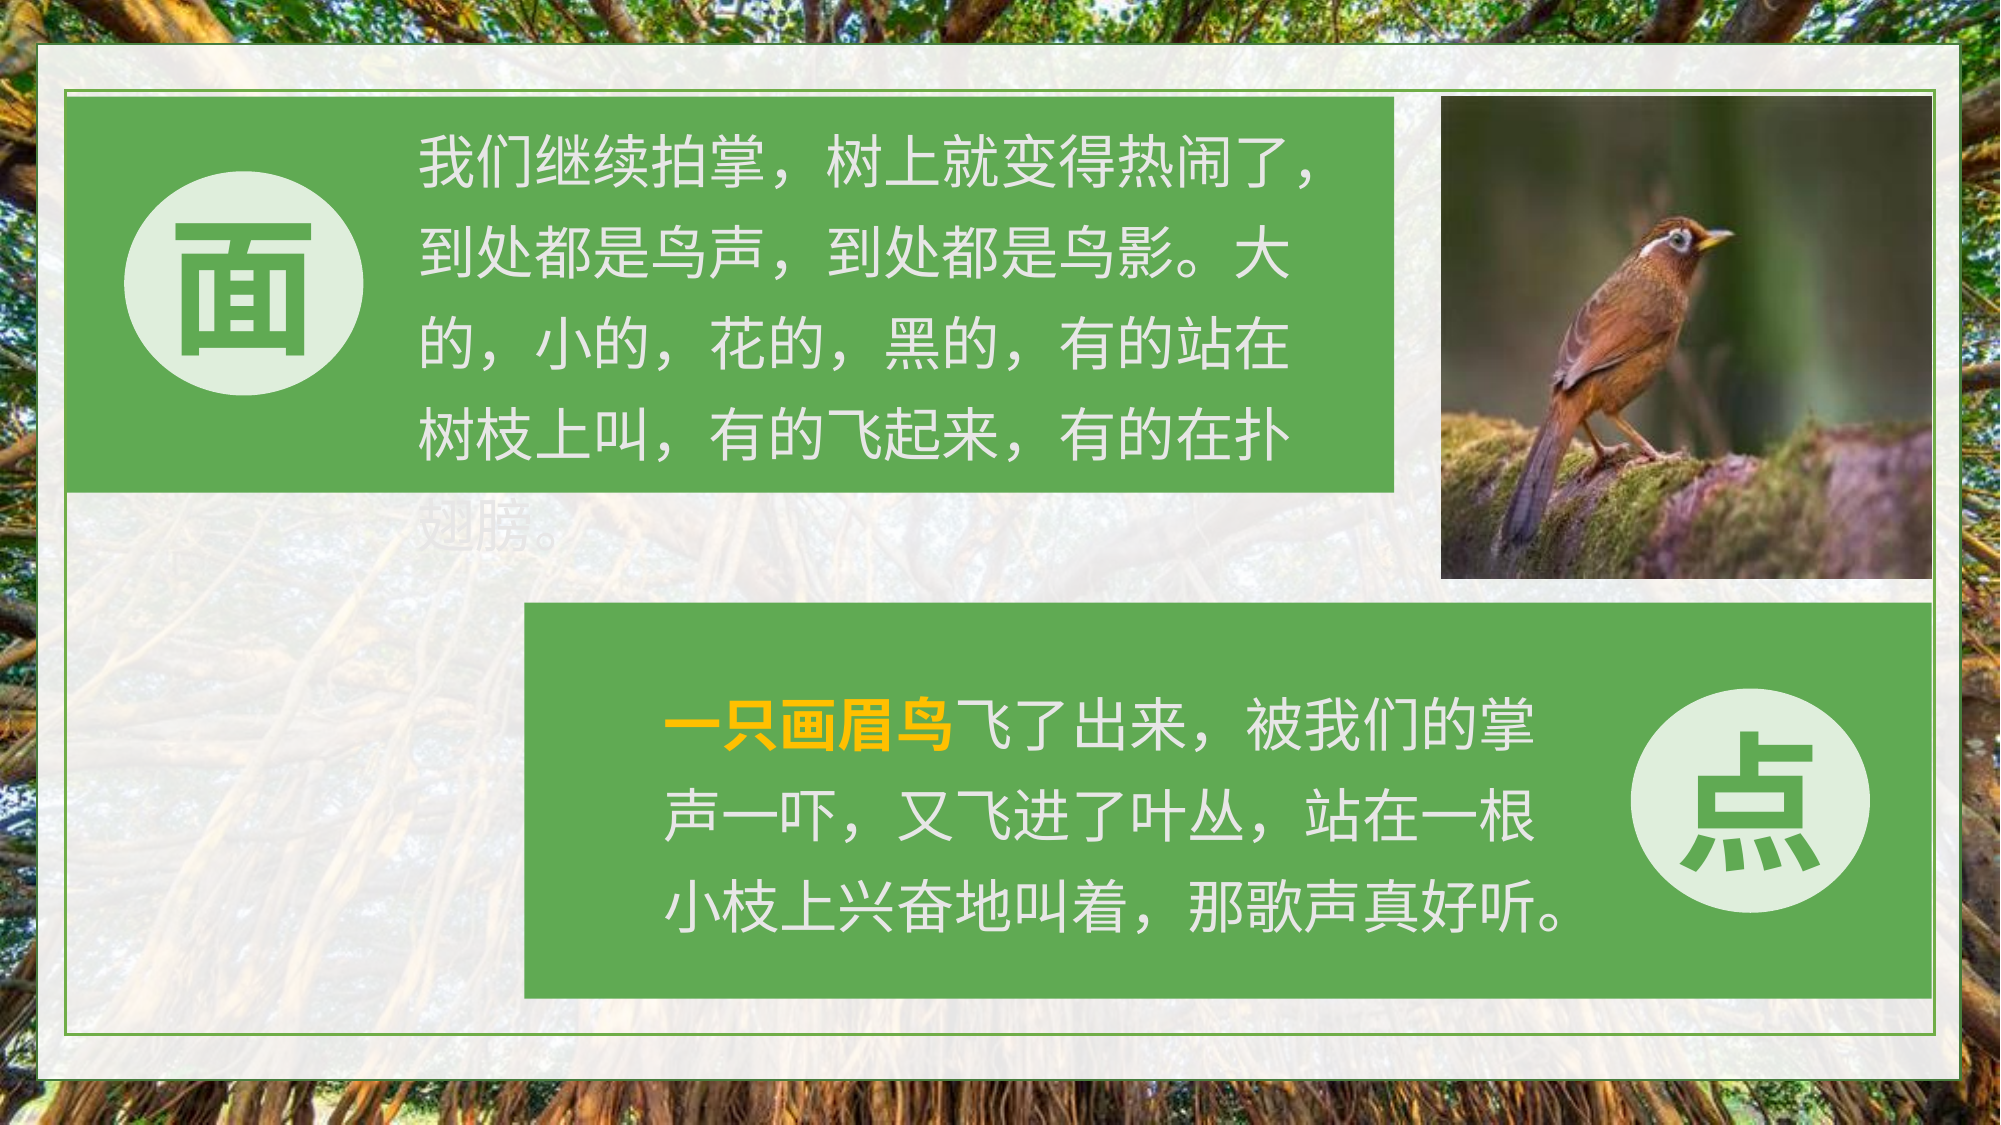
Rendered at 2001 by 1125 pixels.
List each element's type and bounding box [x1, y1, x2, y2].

text_box [524, 602, 1932, 999]
text_box [66, 96, 1395, 493]
picture [0, 0, 2000, 1125]
text_box [124, 171, 364, 396]
text_box [1630, 688, 1870, 913]
